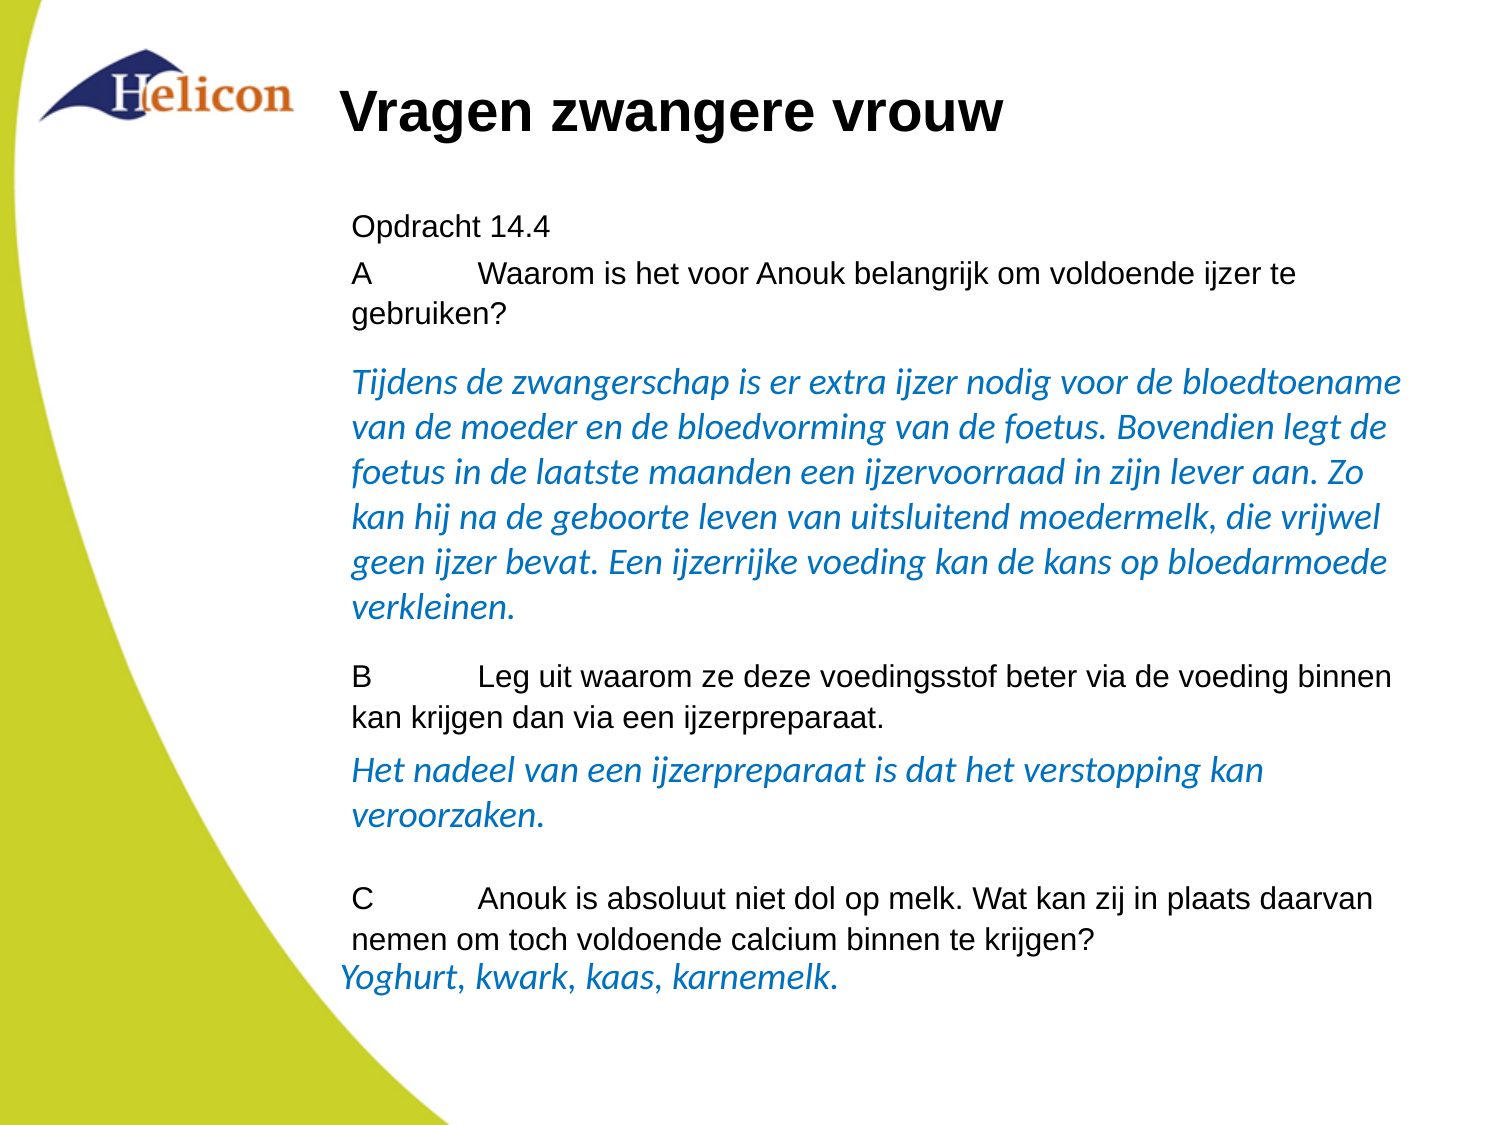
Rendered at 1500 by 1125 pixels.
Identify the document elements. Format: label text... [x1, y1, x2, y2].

picture [0, 0, 1500, 1125]
text_box Yoghurt, kwark, kaas, karnemelk. [324, 944, 892, 1050]
list Opdracht 14.4 A Waarom is het voor Anouk belangrijk om voldoende ijzer te gebruiken? B Leg uit waarom ze deze voedingsstof beter via de voeding binnen kan krijgen dan via een ijzerpreparaat. C Anouk is absoluut niet dol op melk. Wat kan zij in plaats daarvan nemen om toch voldoende calcium binnen te krijgen? [336, 196, 1425, 349]
text_box Tijdens de zwangerschap is er extra ijzer nodig voor de bloedtoename van de moeder en de bloedvorming van de foetus. Bovendien legt de foetus in de laatste maanden een ijzervoorraad in zijn lever aan. Zo kan hij na de geboorte leven van uitsluitend moedermelk, die vrijwel geen ijzer bevat. Een ijzerrijke voeding kan de kans op bloedarmoede verkleinen. [336, 349, 1425, 635]
list Opdracht 14.4 A Waarom is het voor Anouk belangrijk om voldoende ijzer te gebruiken? B Leg uit waarom ze deze voedingsstof beter via de voeding binnen kan krijgen dan via een ijzerpreparaat. C Anouk is absoluut niet dol op melk. Wat kan zij in plaats daarvan nemen om toch voldoende calcium binnen te krijgen? [336, 635, 1425, 1005]
text_box Het nadeel van een ijzerpreparaat is dat het verstopping kan veroorzaken. [336, 738, 1282, 843]
title Vragen zwangere vrouw [324, 54, 1415, 161]
